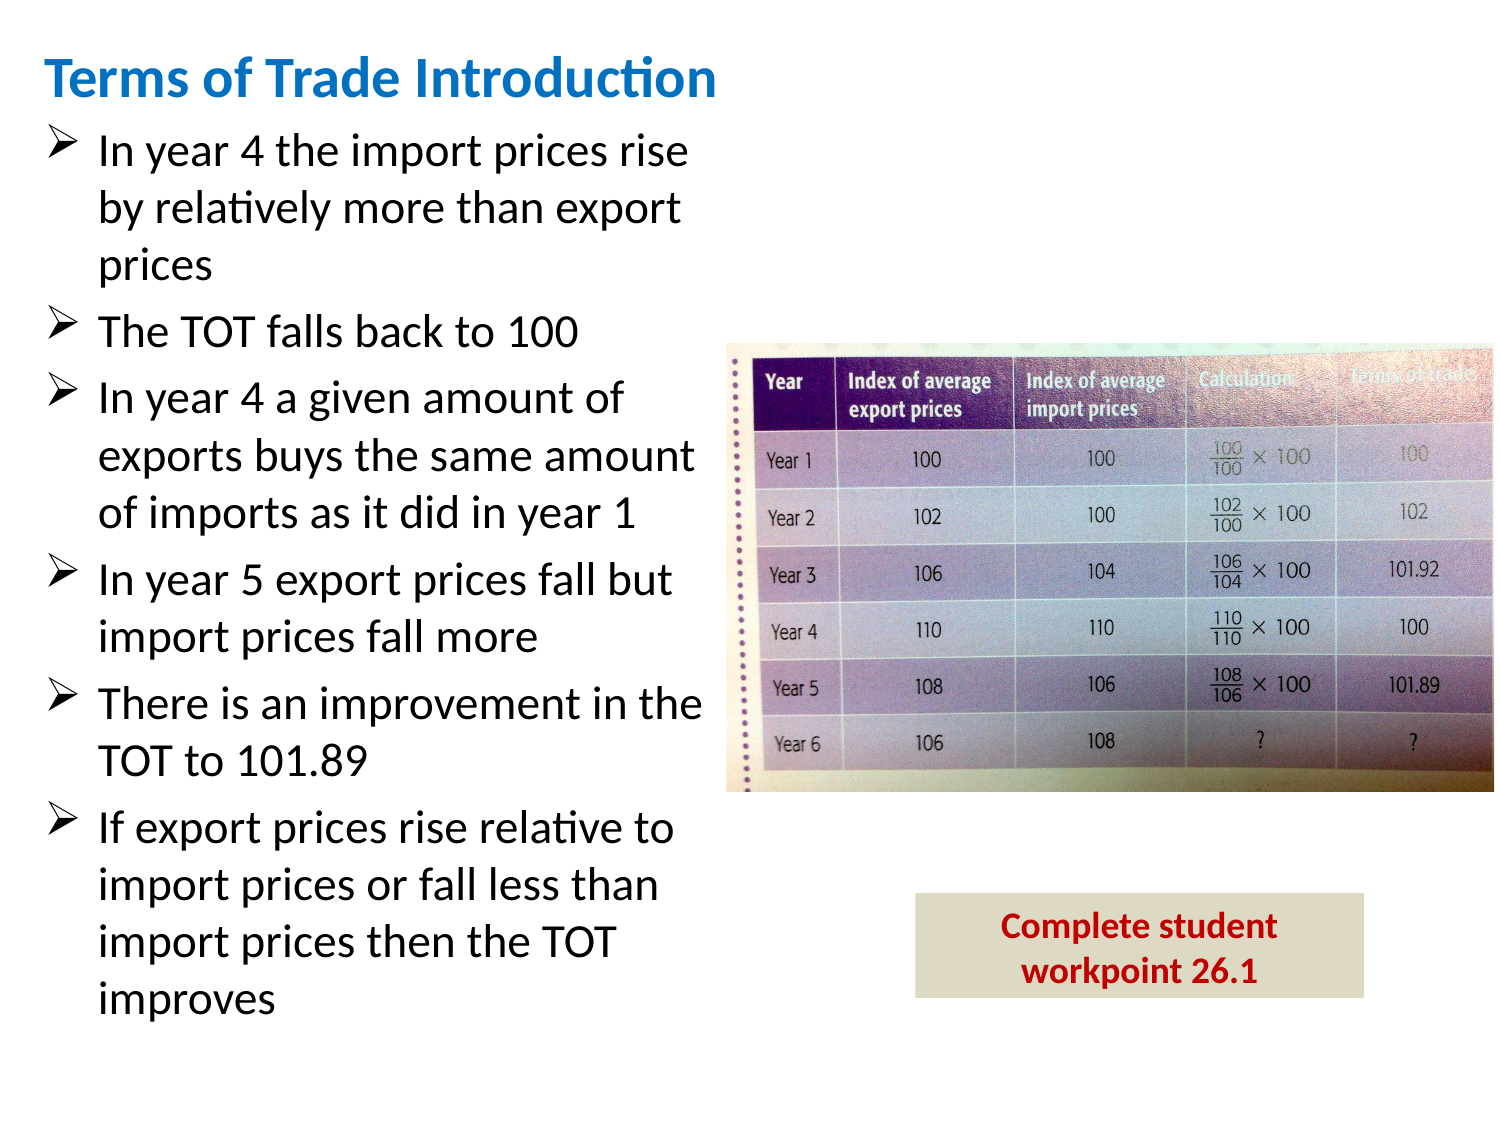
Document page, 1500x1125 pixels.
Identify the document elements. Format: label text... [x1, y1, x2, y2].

picture [726, 343, 1495, 792]
list Terms of Trade Introduction In year 4 the import prices rise by relatively more than export prices The TOT falls back to 100 In year 4 a given amount of exports buys the same amount of imports as it did in year 1 In year 5 export prices fall but import prices fall more There is an improvement in the TOT to 101.89 If export prices rise relative to import prices or fall less than import prices then the TOT improves [29, 30, 739, 1083]
text_box Complete student workpoint 26.1 [915, 893, 1365, 998]
